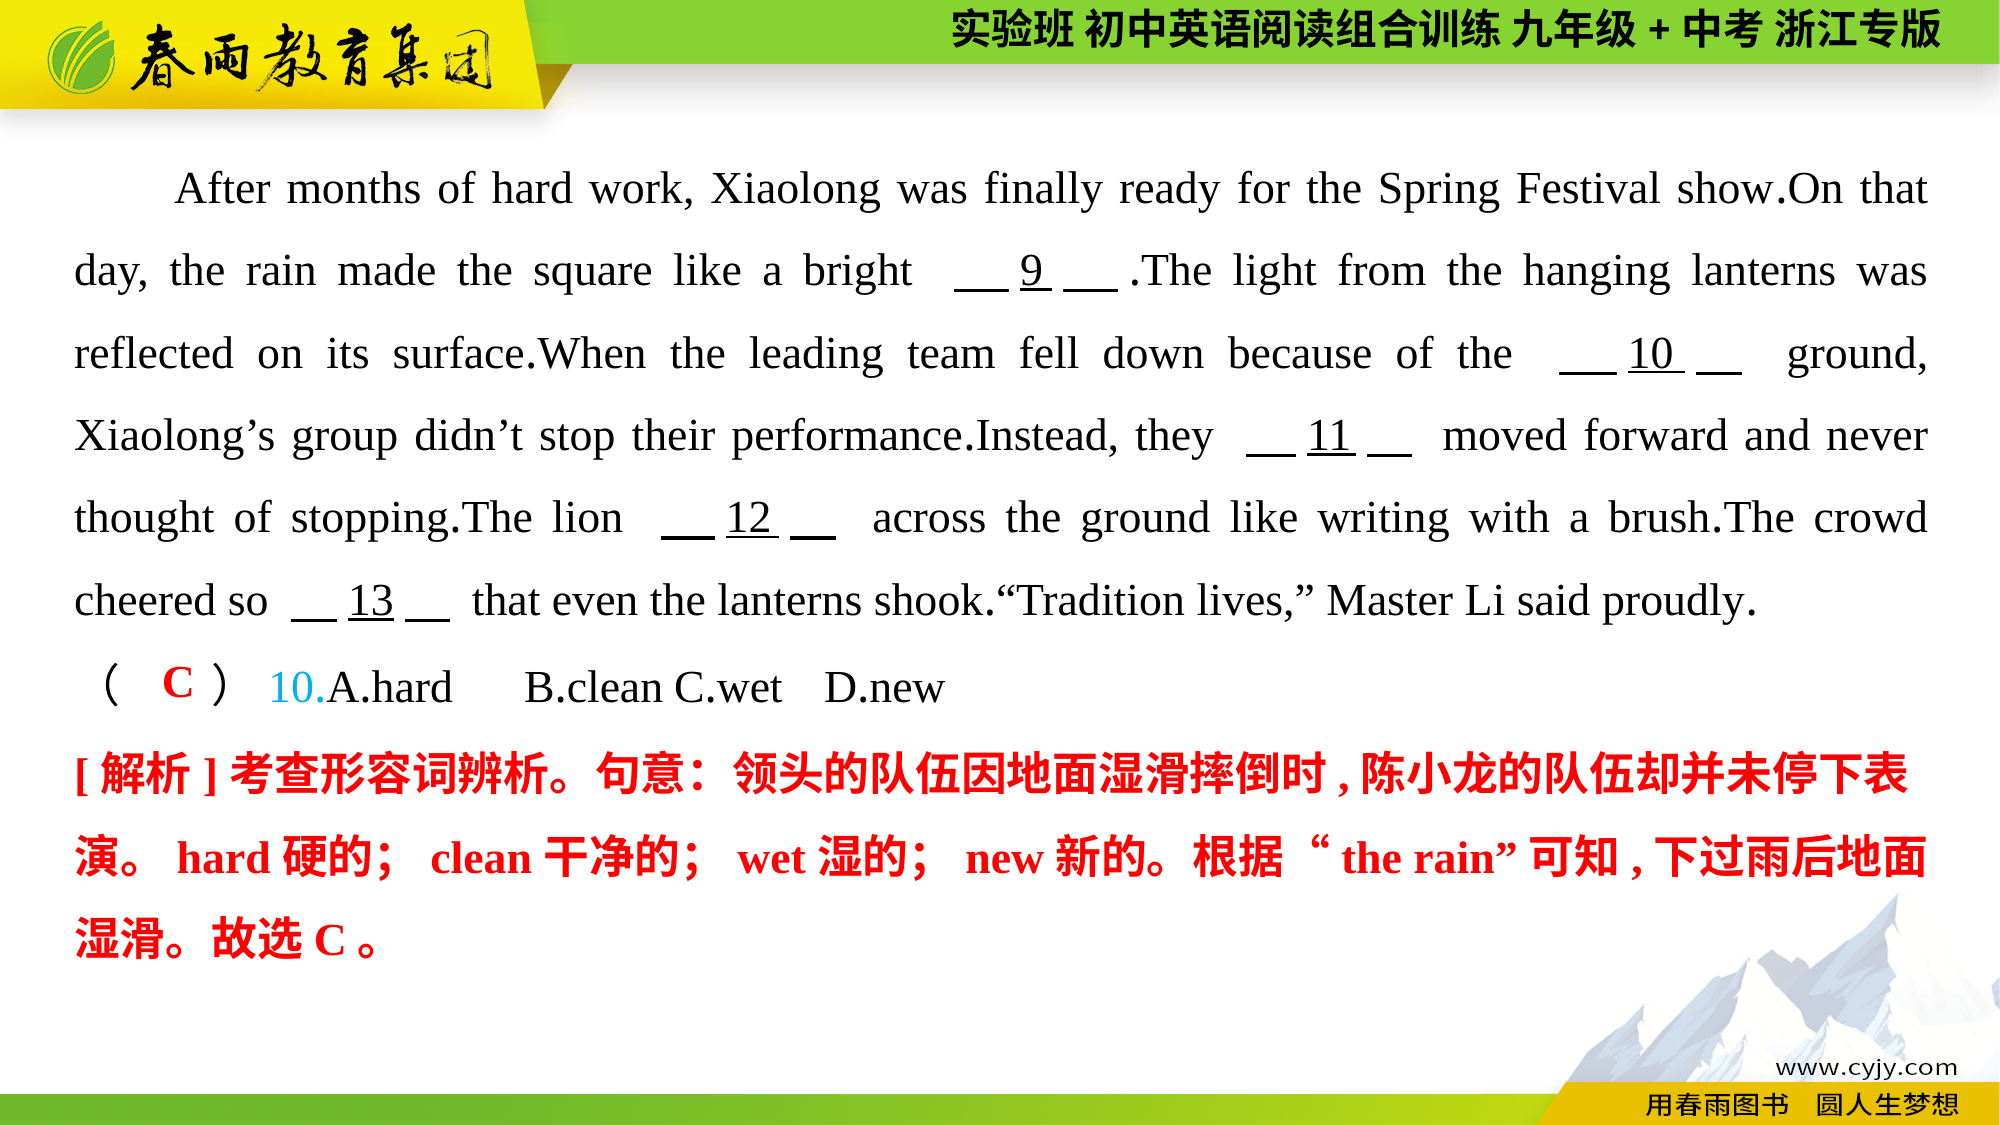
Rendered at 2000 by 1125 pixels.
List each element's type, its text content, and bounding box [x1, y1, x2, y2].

text_box [解析]考查形容词辨析。句意：领头的队伍因地面湿滑摔倒时,陈小龙的队伍却并未停下表 演。hard硬的；clean干净的；wet湿的；new新的。根据“the rain”可知,下过雨后地面湿滑。故选C。 [59, 709, 1944, 973]
picture [0, 0, 2000, 1125]
text_box C [147, 644, 210, 714]
list After months of hard work, Xiaolong was finally ready for the Spring Festival show.On that day, the rain made the square like a bright 9 .The light from the hanging lanterns was reflected on its surface.When the leading team fell down because of the 10 ground, Xiaolong’s group didn’t stop their performance.Instead, they 11 moved forward and never thought of stopping.The lion 12 across the ground like writing with a brush.The crowd cheered so 13 that even the lanterns shook.“Tradition lives,” Master Li said proudly. [59, 122, 1944, 621]
text_box （ ）10.A.hard B.clean C.wet D.new [59, 621, 1944, 709]
